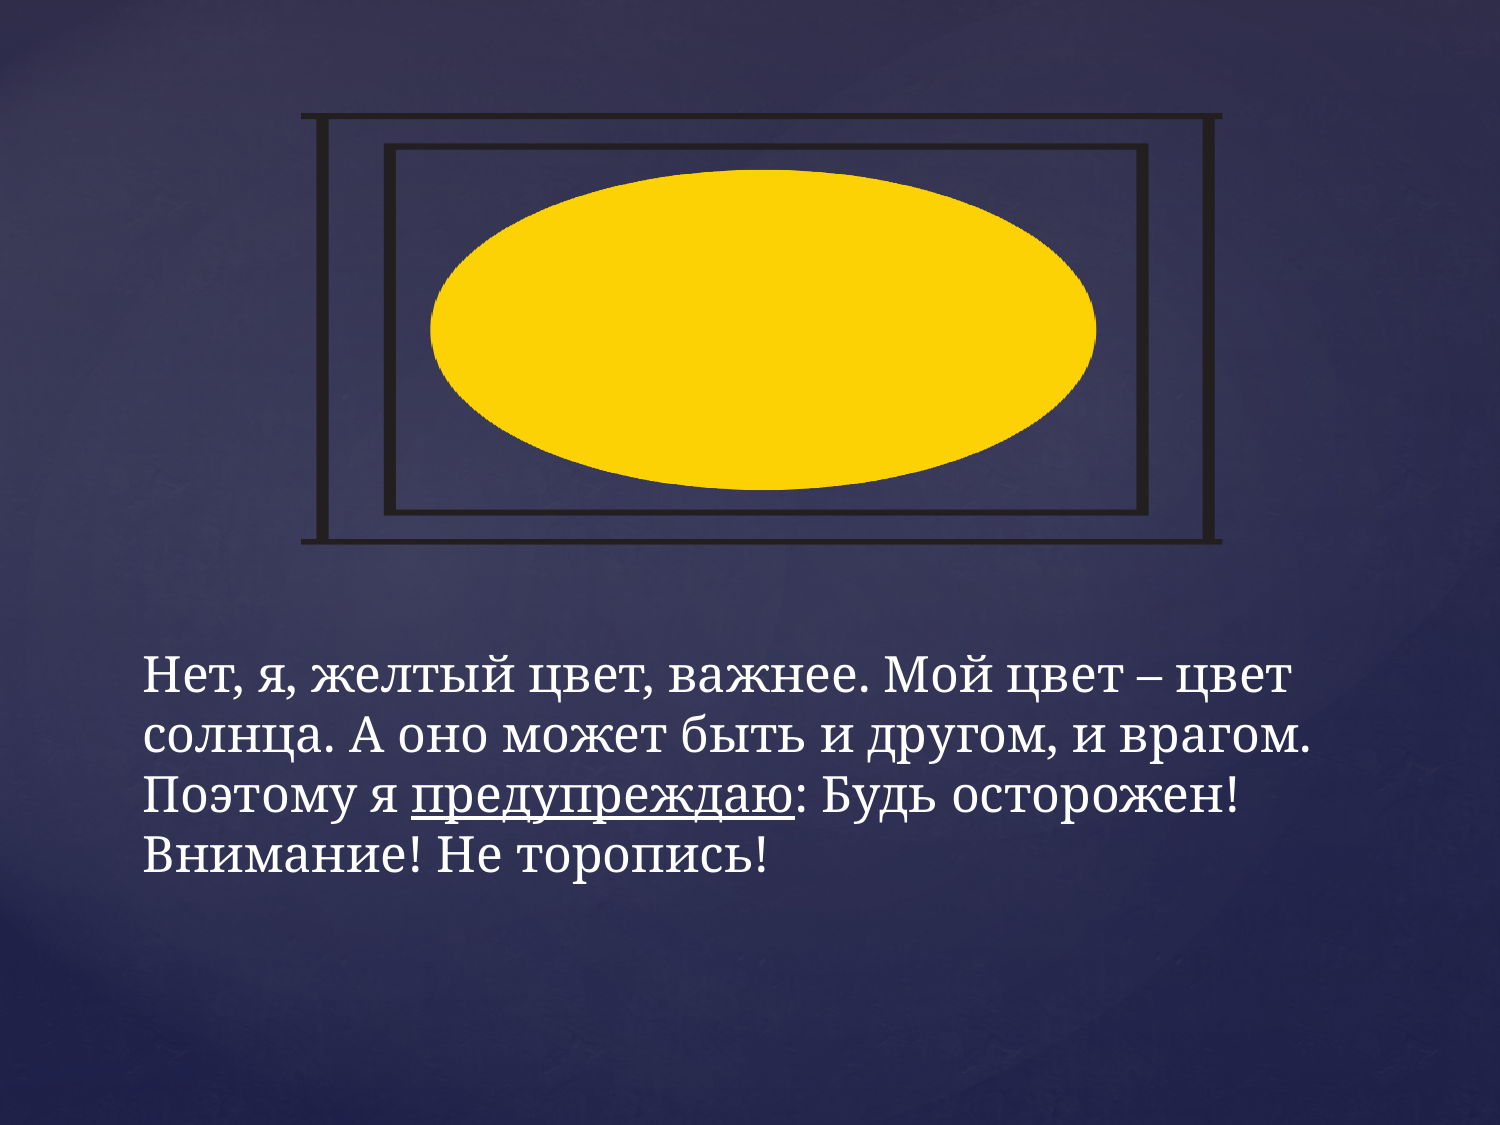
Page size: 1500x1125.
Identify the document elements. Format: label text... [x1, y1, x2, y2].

title Нет, я, желтый цвет, важнее. Мой цвет – цвет солнца. А оно может быть и другом, и врагом. Поэтому я предупреждаю: Будь осторожен! Внимание! Не торопись! [127, 621, 1365, 950]
picture [300, 113, 1223, 546]
